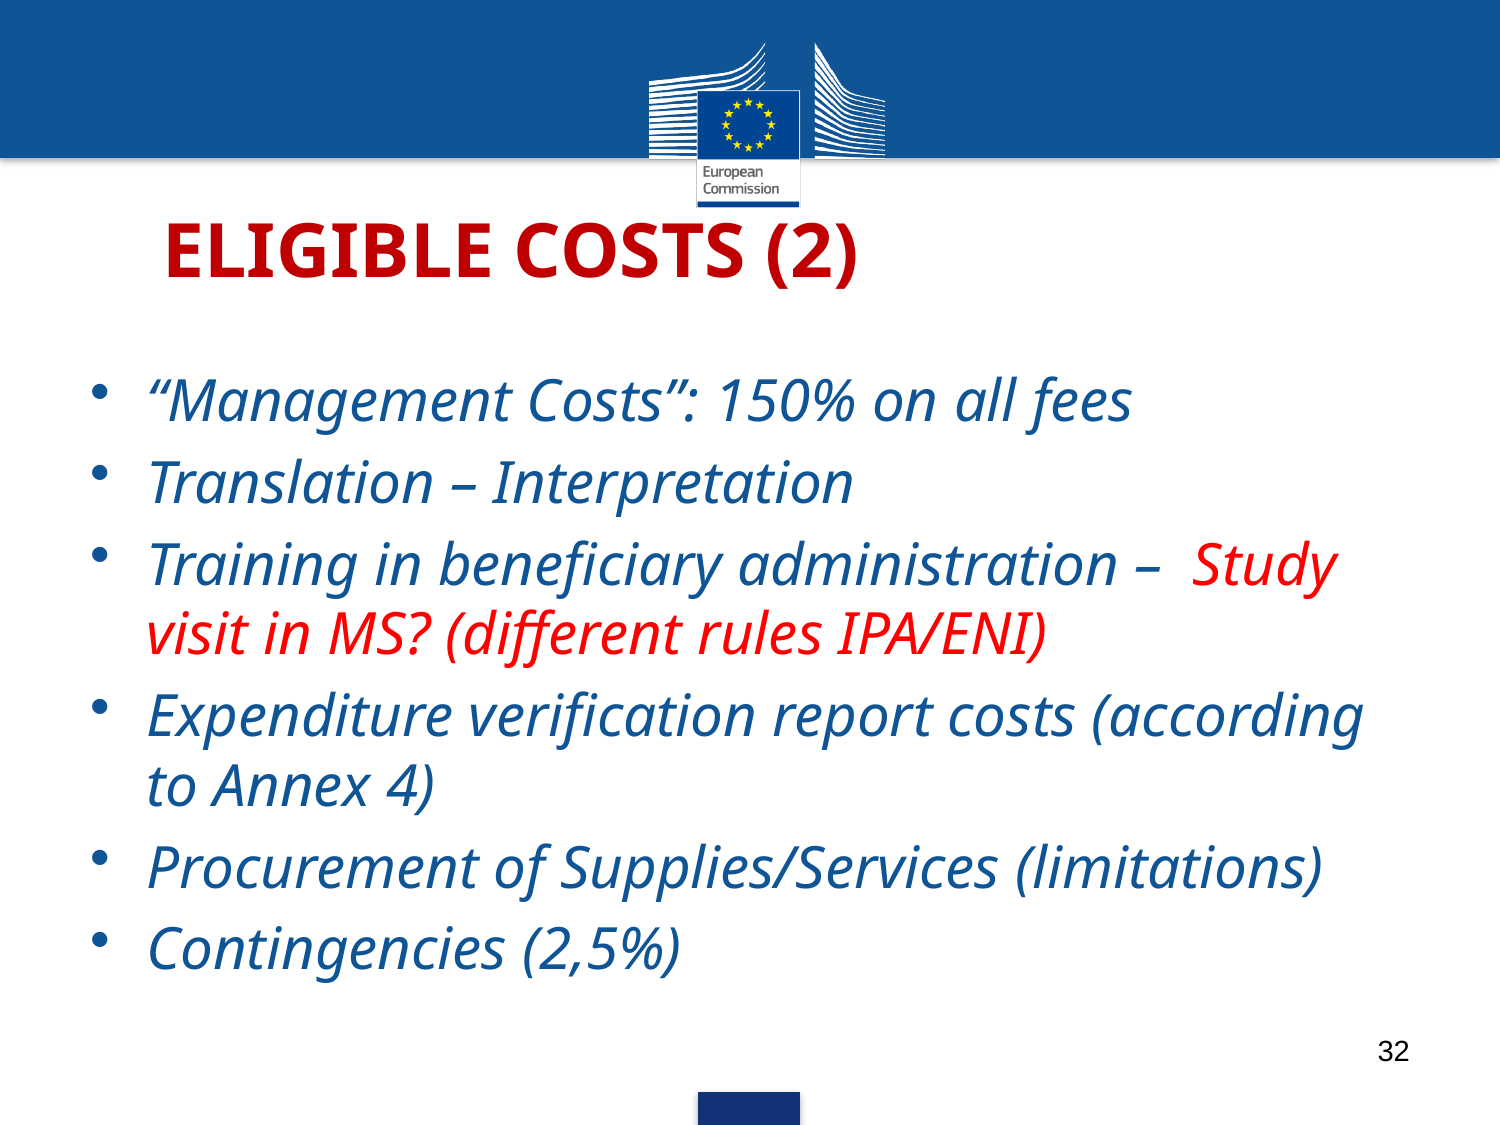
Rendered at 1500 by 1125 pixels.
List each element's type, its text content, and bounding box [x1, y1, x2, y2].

slide_number 32 [1074, 1024, 1425, 1103]
list “Management Costs”: 150% on all fees Translation – Interpretation Training in beneficiary administration – Study visit in MS? (different rules IPA/ENI) Expenditure verification report costs (according to Annex 4) Procurement of Supplies/Services (limitations) Contingencies (2,5%) [75, 212, 1438, 1075]
title ELIGIBLE COSTS (2) [88, 196, 1439, 299]
picture [649, 42, 885, 196]
